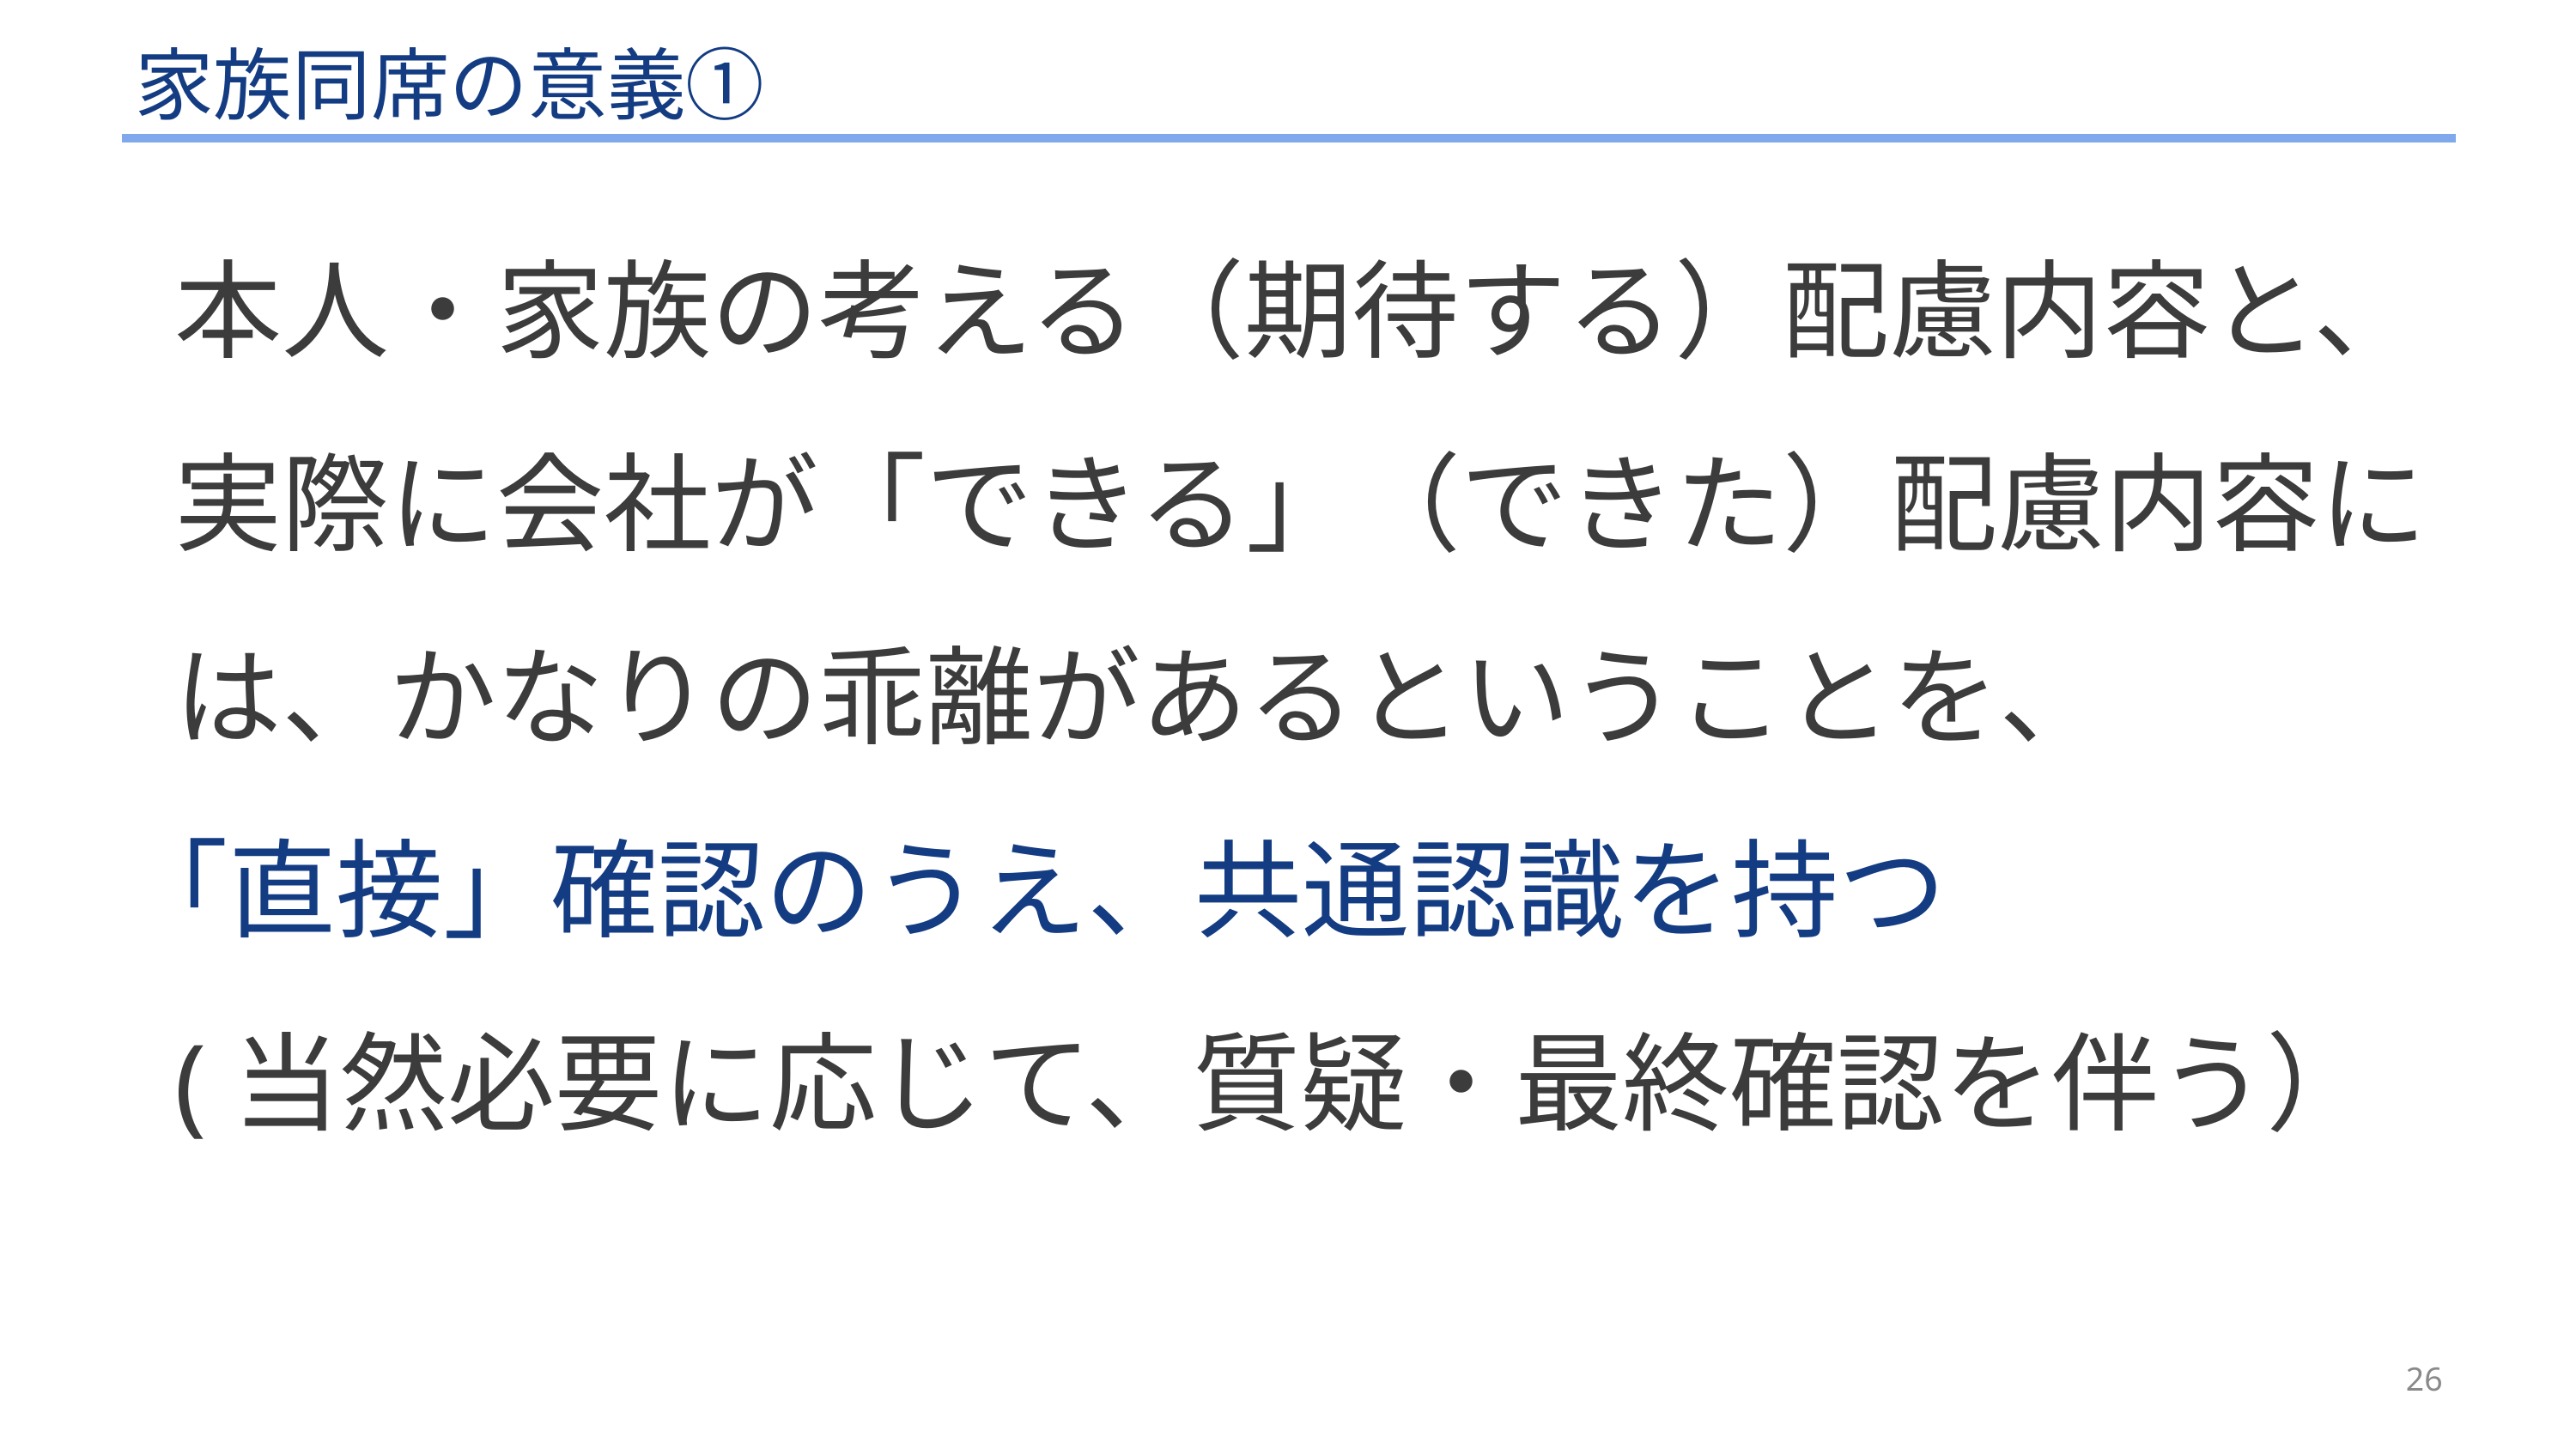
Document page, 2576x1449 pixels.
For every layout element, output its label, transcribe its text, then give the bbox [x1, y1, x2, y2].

slide_number 26 [2337, 1342, 2456, 1420]
title 家族同席の意義① [122, 39, 2454, 139]
list 本人・家族の考える（期待する）配慮内容と、 実際に会社が「できる」（できた）配慮内容には、かなりの乖離があるということを、 ｢直接」確認のうえ、共通認識を持つ (当然必要に応じて、質疑・最終確認を伴う） [124, 171, 2456, 1317]
